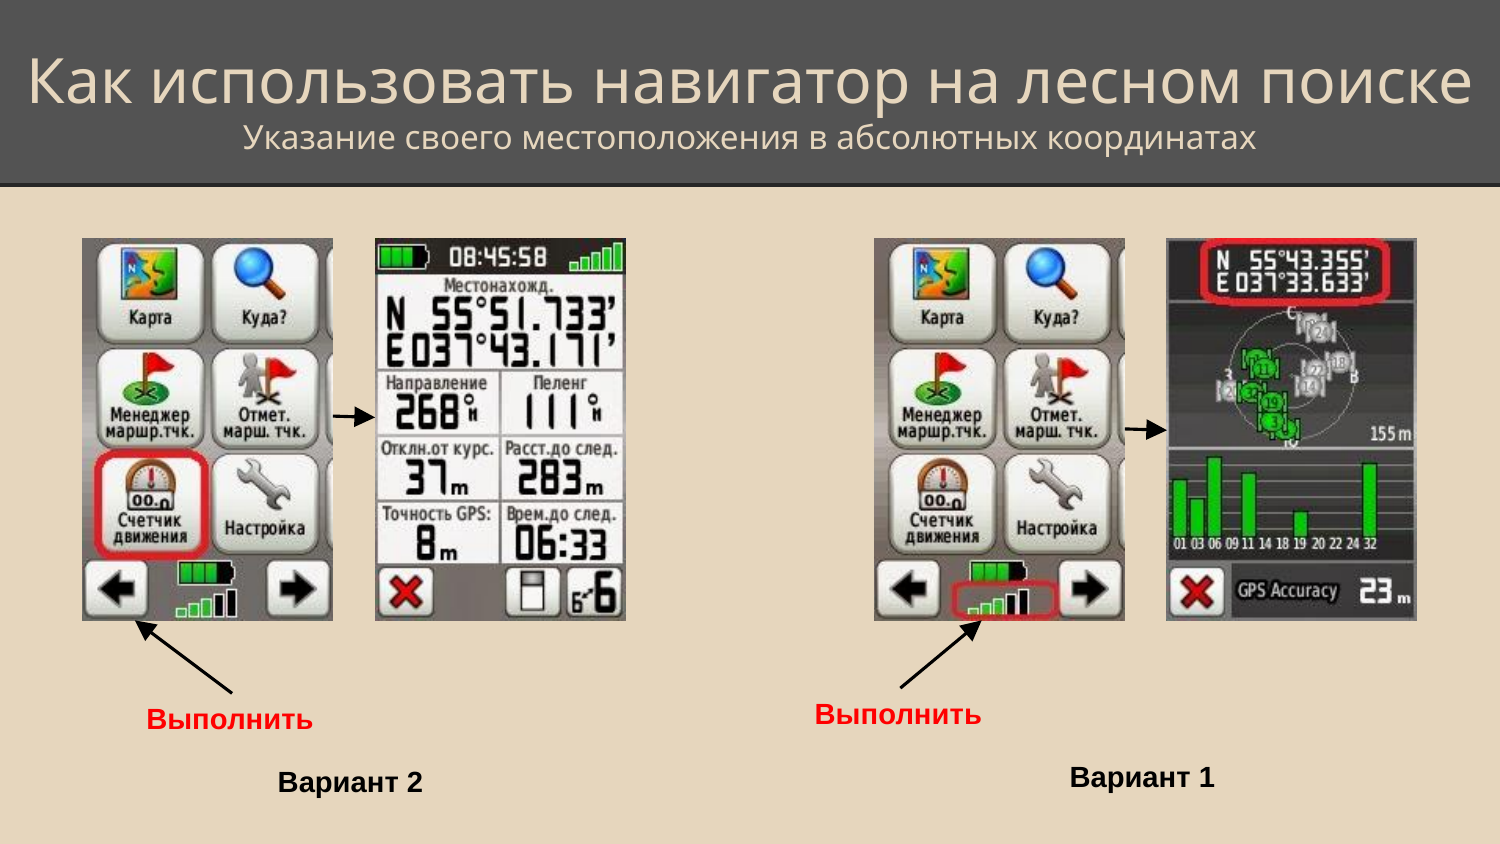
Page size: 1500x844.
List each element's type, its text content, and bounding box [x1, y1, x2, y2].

picture [374, 238, 626, 621]
title Как использовать навигатор на лесном поиске Указание своего местоположения в абсолютных координатах [10, 10, 1492, 172]
text_box Вариант 2 [262, 747, 446, 808]
picture [874, 238, 1126, 621]
picture [1166, 238, 1418, 621]
text_box Выполнить [799, 688, 1002, 738]
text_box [900, 620, 982, 689]
picture [82, 238, 334, 621]
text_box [134, 620, 233, 694]
text_box Вариант 1 [1054, 743, 1238, 804]
text_box Выполнить [131, 693, 333, 744]
